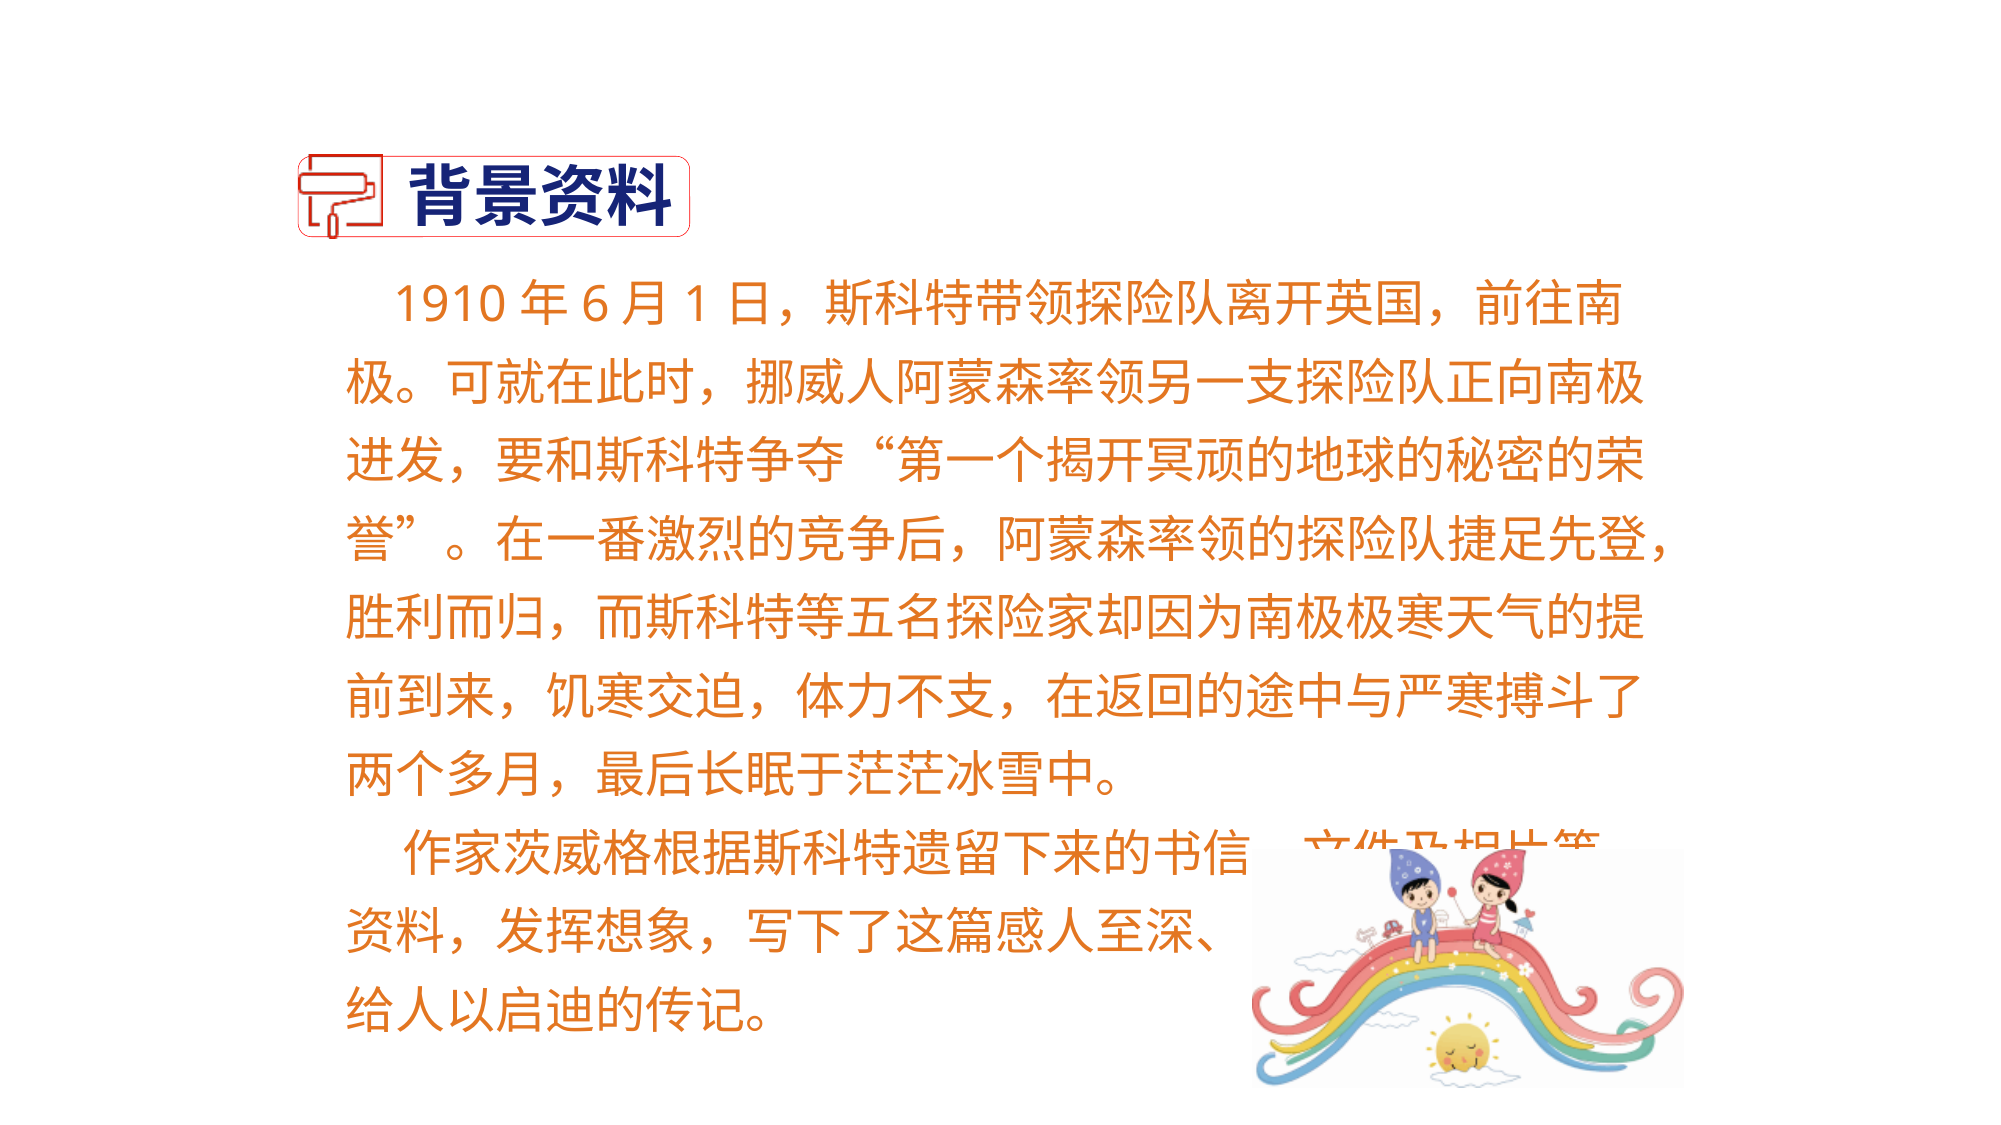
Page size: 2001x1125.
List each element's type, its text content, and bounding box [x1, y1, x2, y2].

picture [298, 154, 383, 239]
list 1910年6月1日，斯科特带领探险队离开英国，前往南 极。可就在此时，挪威人阿蒙森率领另一支探险队正向南极 进发，要和斯科特争夺“第一个揭开冥顽的地球的秘密的荣 誉”。在一番激烈的竞争后，阿蒙森率领的探险队捷足先登， 胜利而归，而斯科特等五名探险家却因为南极极寒天气的提 前到来，饥寒交迫，体力不支，在返回的途中与严寒搏斗了 两个多月，最后长眠于茫茫冰雪中。 作家茨威格根据斯科特遗留下来的书信、文件及相片等 资料，发挥想象，写下了这篇感人至深、 给人以启迪的传记。 [334, 260, 1659, 1125]
picture [1252, 849, 1684, 1089]
text_box [383, 155, 391, 238]
text_box 背景资料 [391, 146, 690, 241]
